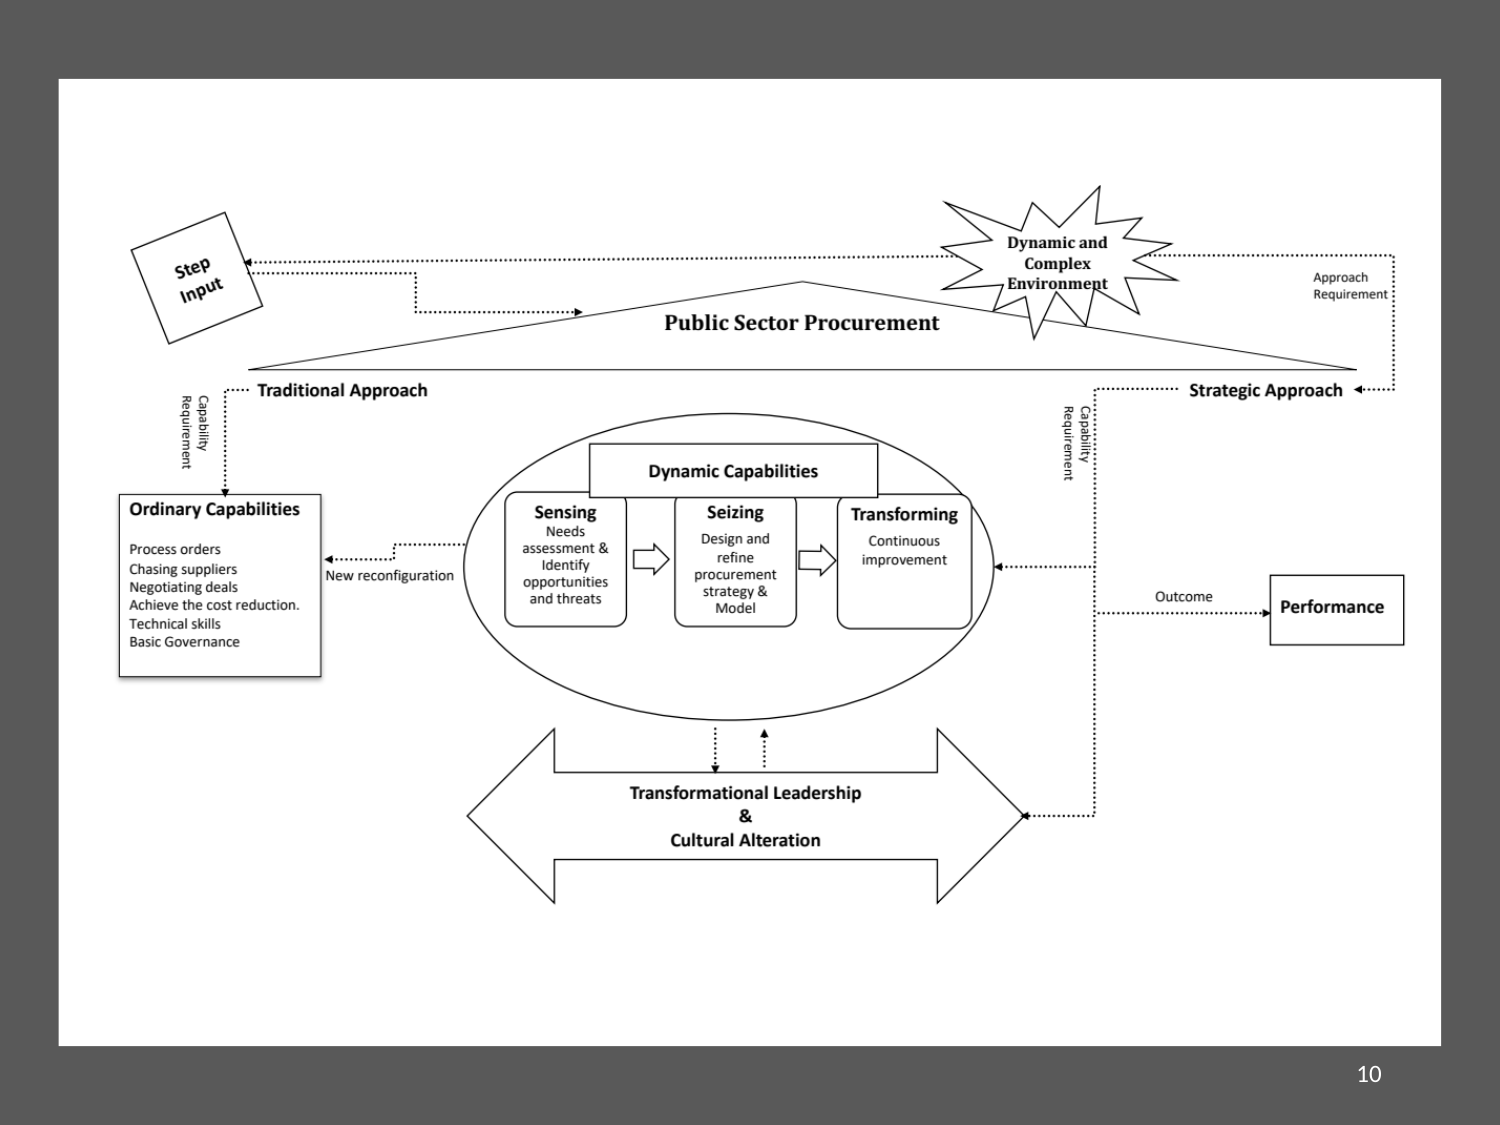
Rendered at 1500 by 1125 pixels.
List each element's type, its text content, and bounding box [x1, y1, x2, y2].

text_box [57, 77, 1443, 1048]
picture [78, 184, 1422, 941]
text_box [0, 0, 1500, 1125]
slide_number 9 [1059, 1042, 1397, 1103]
